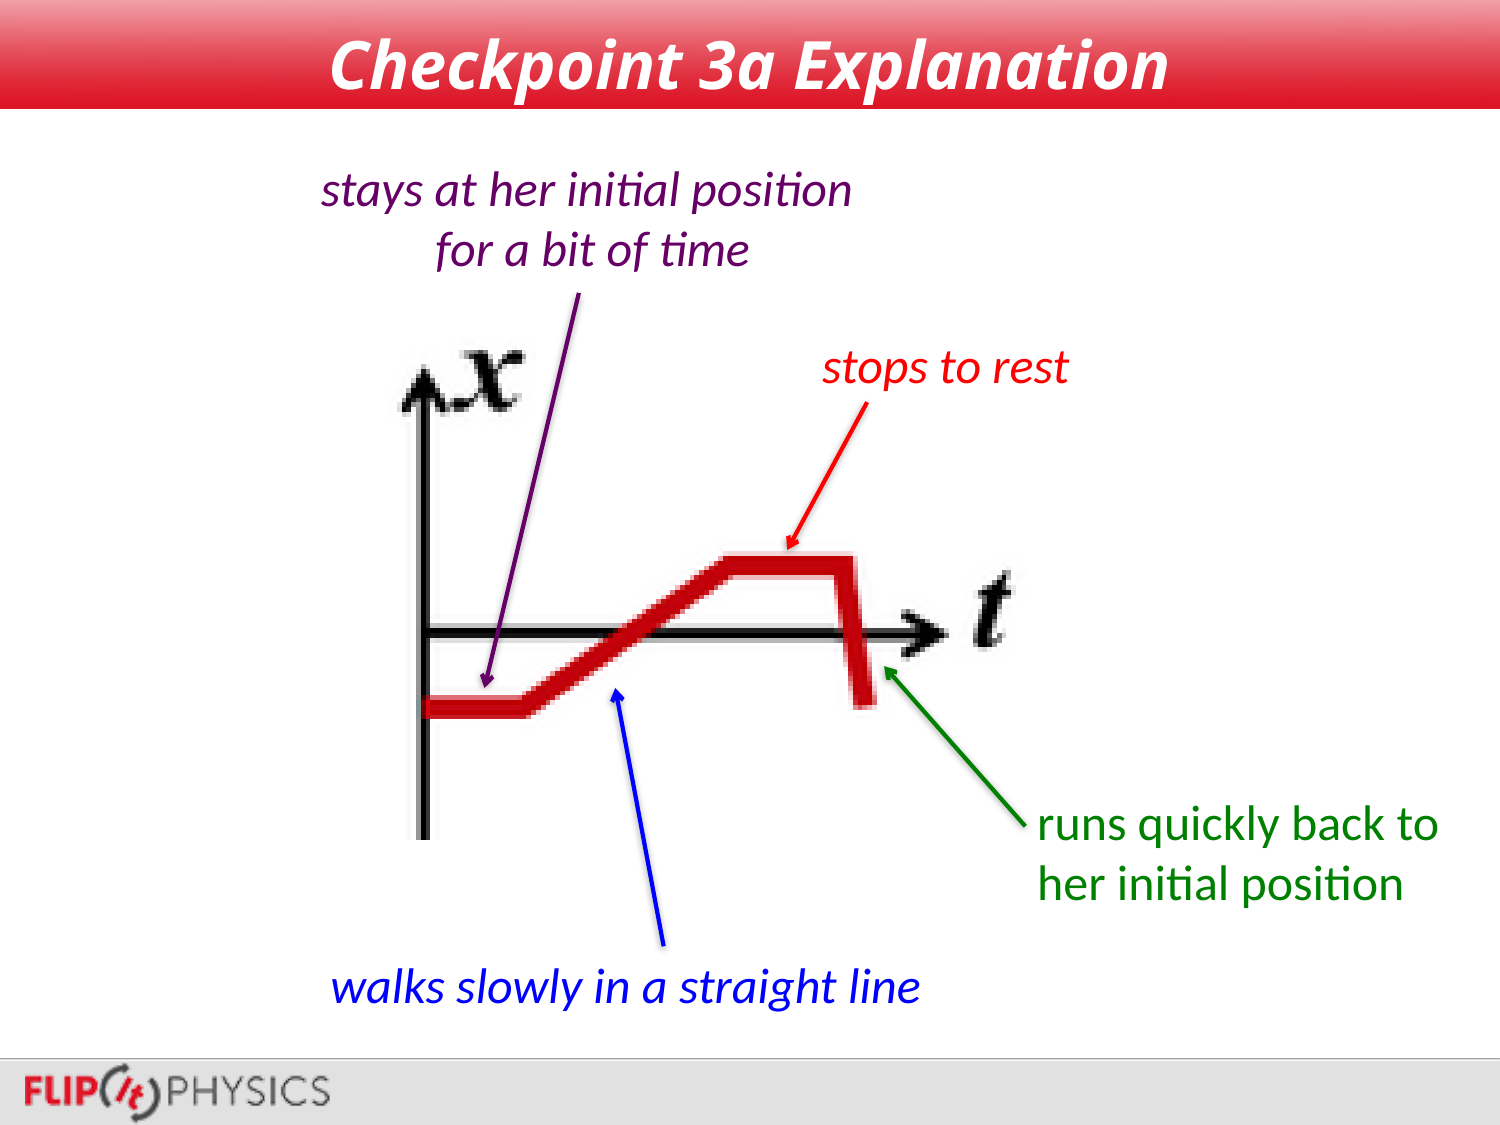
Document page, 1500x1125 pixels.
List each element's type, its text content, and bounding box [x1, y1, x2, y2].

text_box runs quickly back to her initial position [1022, 783, 1466, 918]
text_box walks slowly in a straight line [315, 946, 948, 1022]
text_box stops to rest [1051, 326, 1096, 402]
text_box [786, 401, 868, 551]
picture [388, 326, 1050, 841]
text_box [484, 292, 580, 689]
text_box stays at her initial position for a bit of time [305, 148, 880, 284]
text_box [883, 665, 1026, 827]
title Checkpoint 3a Explanation [75, 15, 1425, 91]
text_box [614, 687, 664, 947]
picture [0, 1058, 1500, 1125]
picture [0, 0, 1500, 109]
